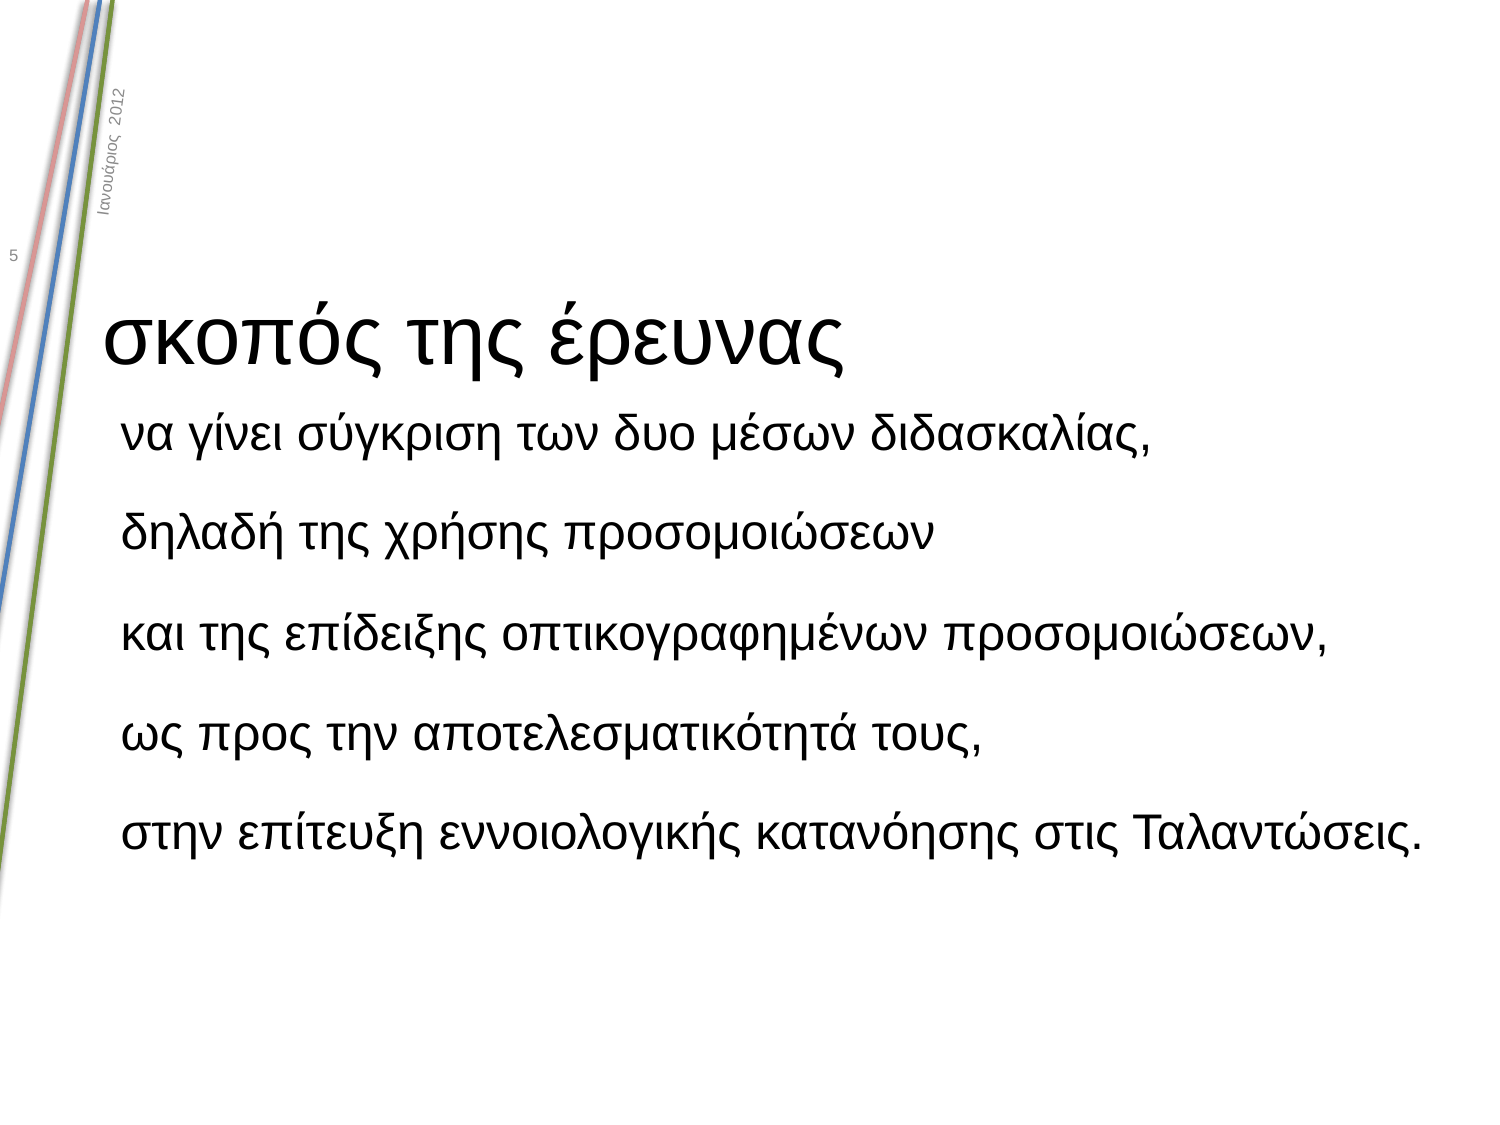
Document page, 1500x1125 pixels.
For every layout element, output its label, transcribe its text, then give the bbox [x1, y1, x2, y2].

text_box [0, 281, 382, 394]
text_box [0, 412, 526, 538]
text_box σκοπός της έρευνας [87, 237, 1438, 425]
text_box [0, 187, 276, 279]
footer Ιανουάριος 2012 [75, 0, 160, 184]
list να γίνει σύγκριση των δυο μέσων διδασκαλίας, δηλαδή της χρήσης προσομοιώσεων και της επίδειξης οπτικογραφημένων προσομοιώσεων, ως προς την αποτελεσματικότητά τους, στην επίτευξη εννοιολογικής κατανόησης στις Ταλαντώσεις. [105, 362, 1456, 1105]
